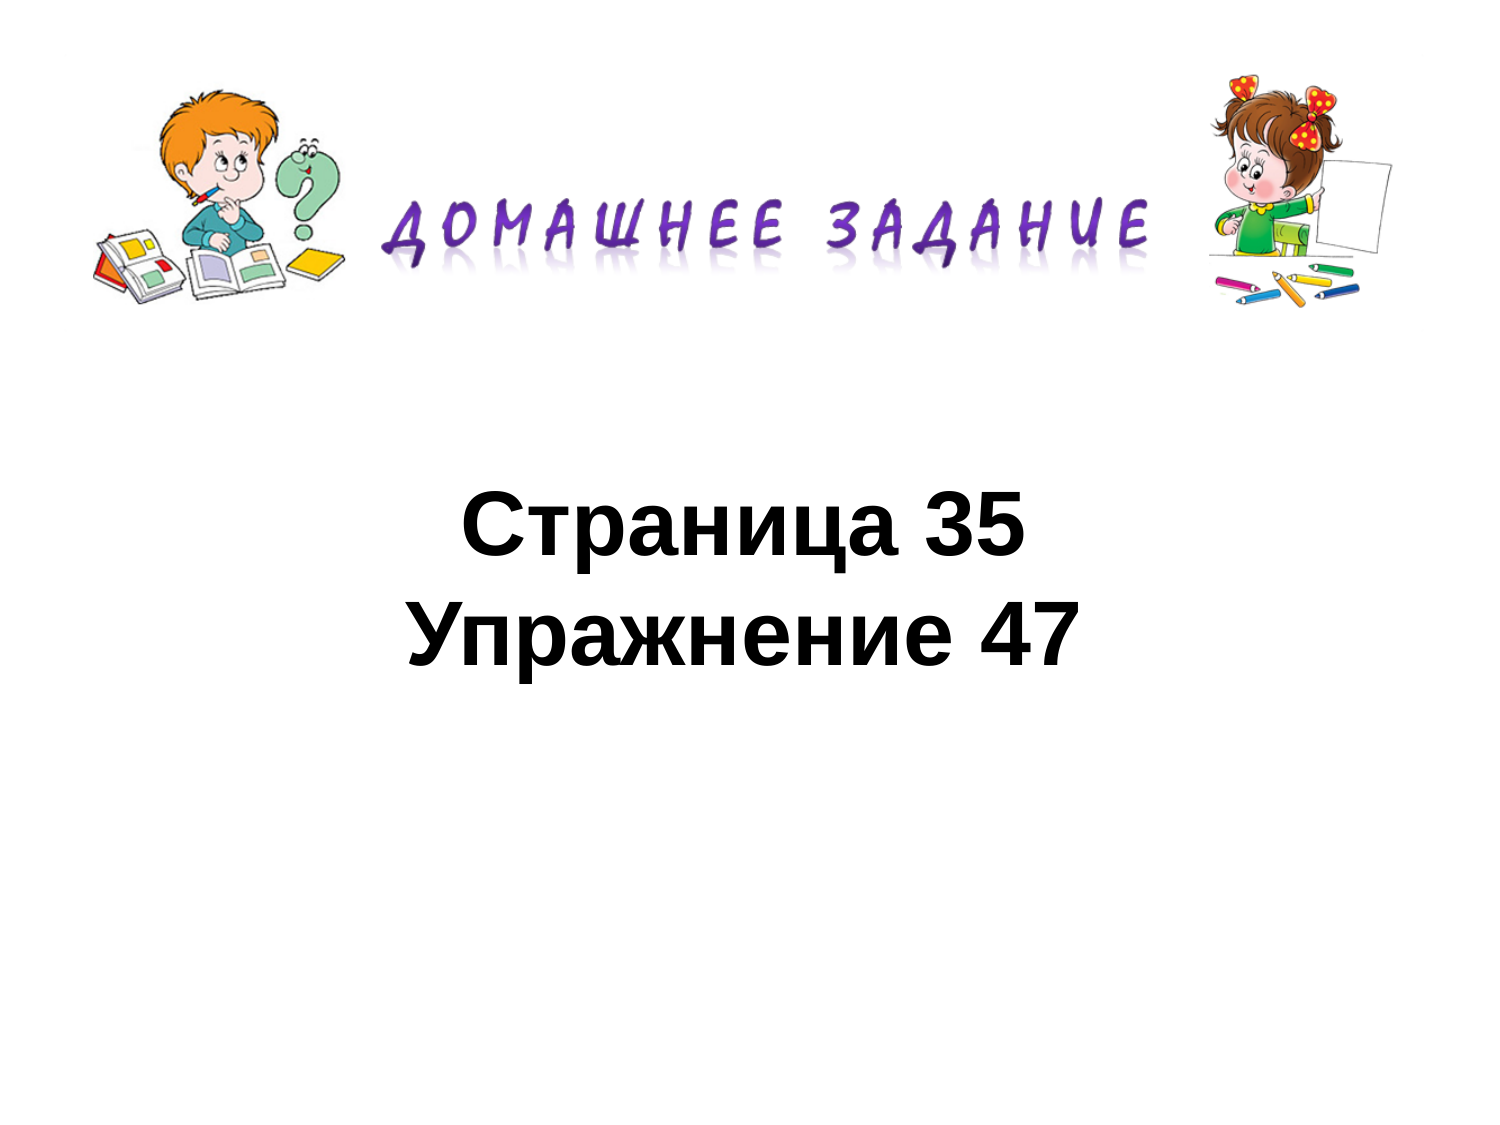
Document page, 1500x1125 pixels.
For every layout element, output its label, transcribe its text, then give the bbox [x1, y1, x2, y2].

picture [64, 54, 1424, 332]
text_box Страница 35 Упражнение 47 [312, 456, 1176, 736]
